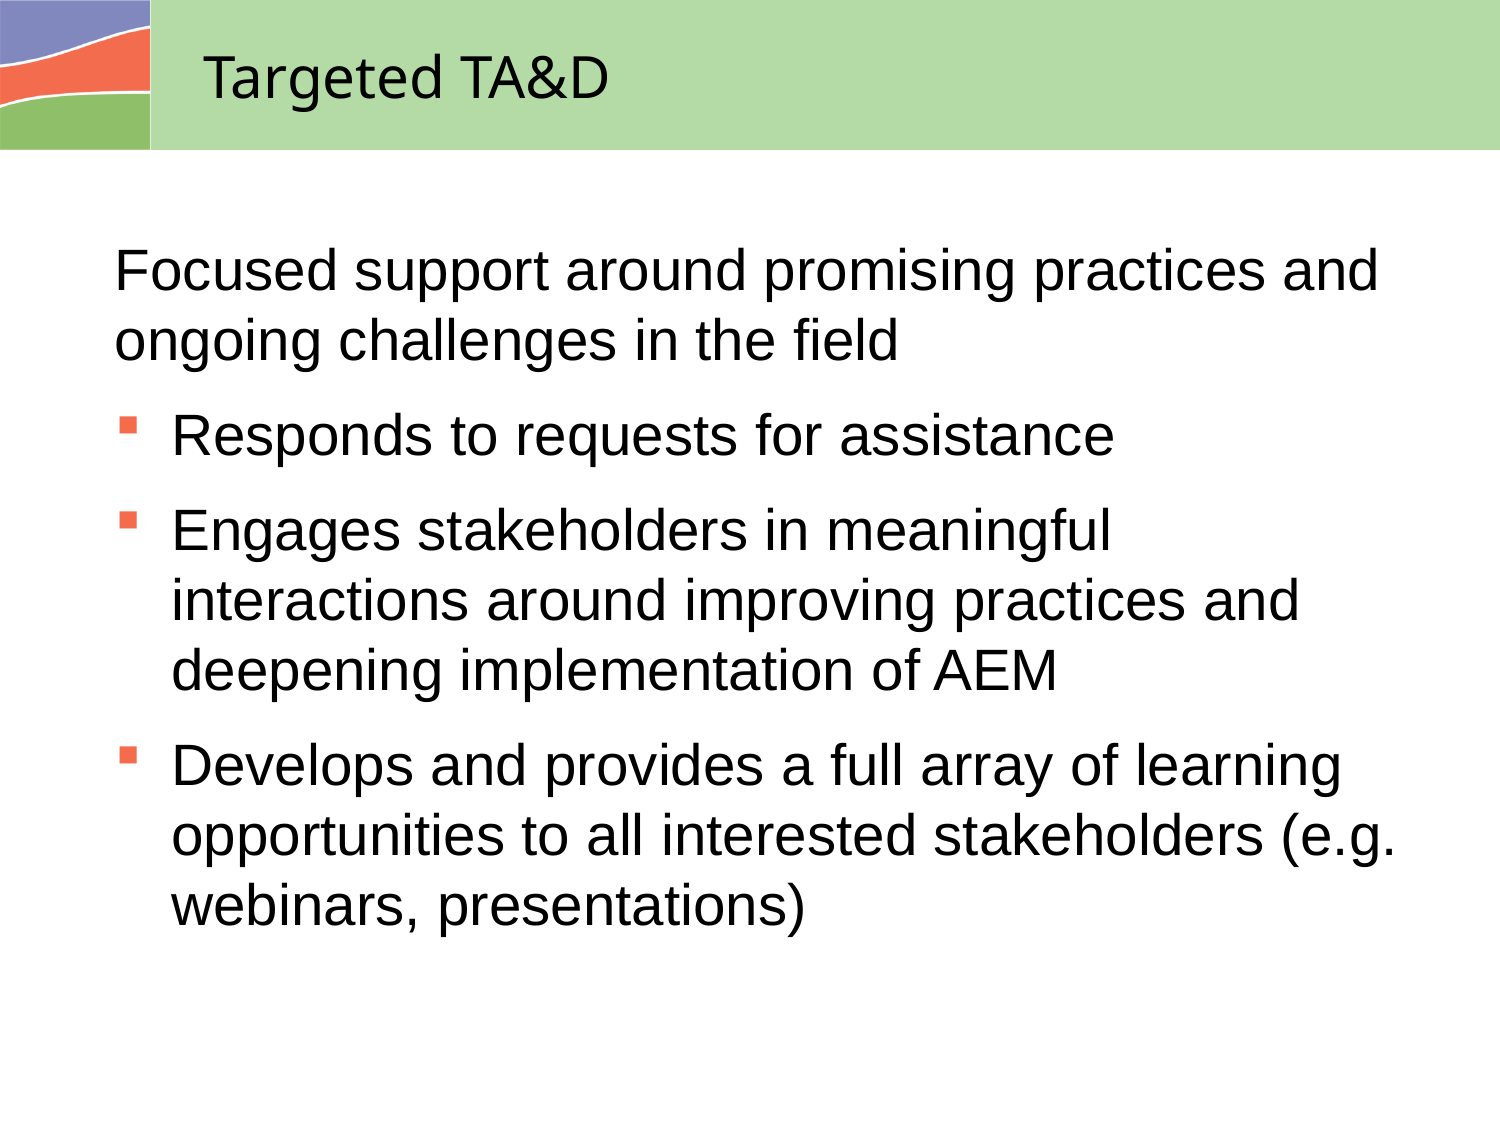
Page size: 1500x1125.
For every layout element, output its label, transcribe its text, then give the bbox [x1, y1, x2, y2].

list Focused support around promising practices and ongoing challenges in the field Responds to requests for assistance Engages stakeholders in meaningful interactions around improving practices and deepening implementation of AEM Develops and provides a full array of learning opportunities to all interested stakeholders (e.g. webinars, presentations) [99, 224, 1425, 1026]
picture [0, 0, 150, 150]
title Targeted TA&D [150, 0, 1500, 151]
